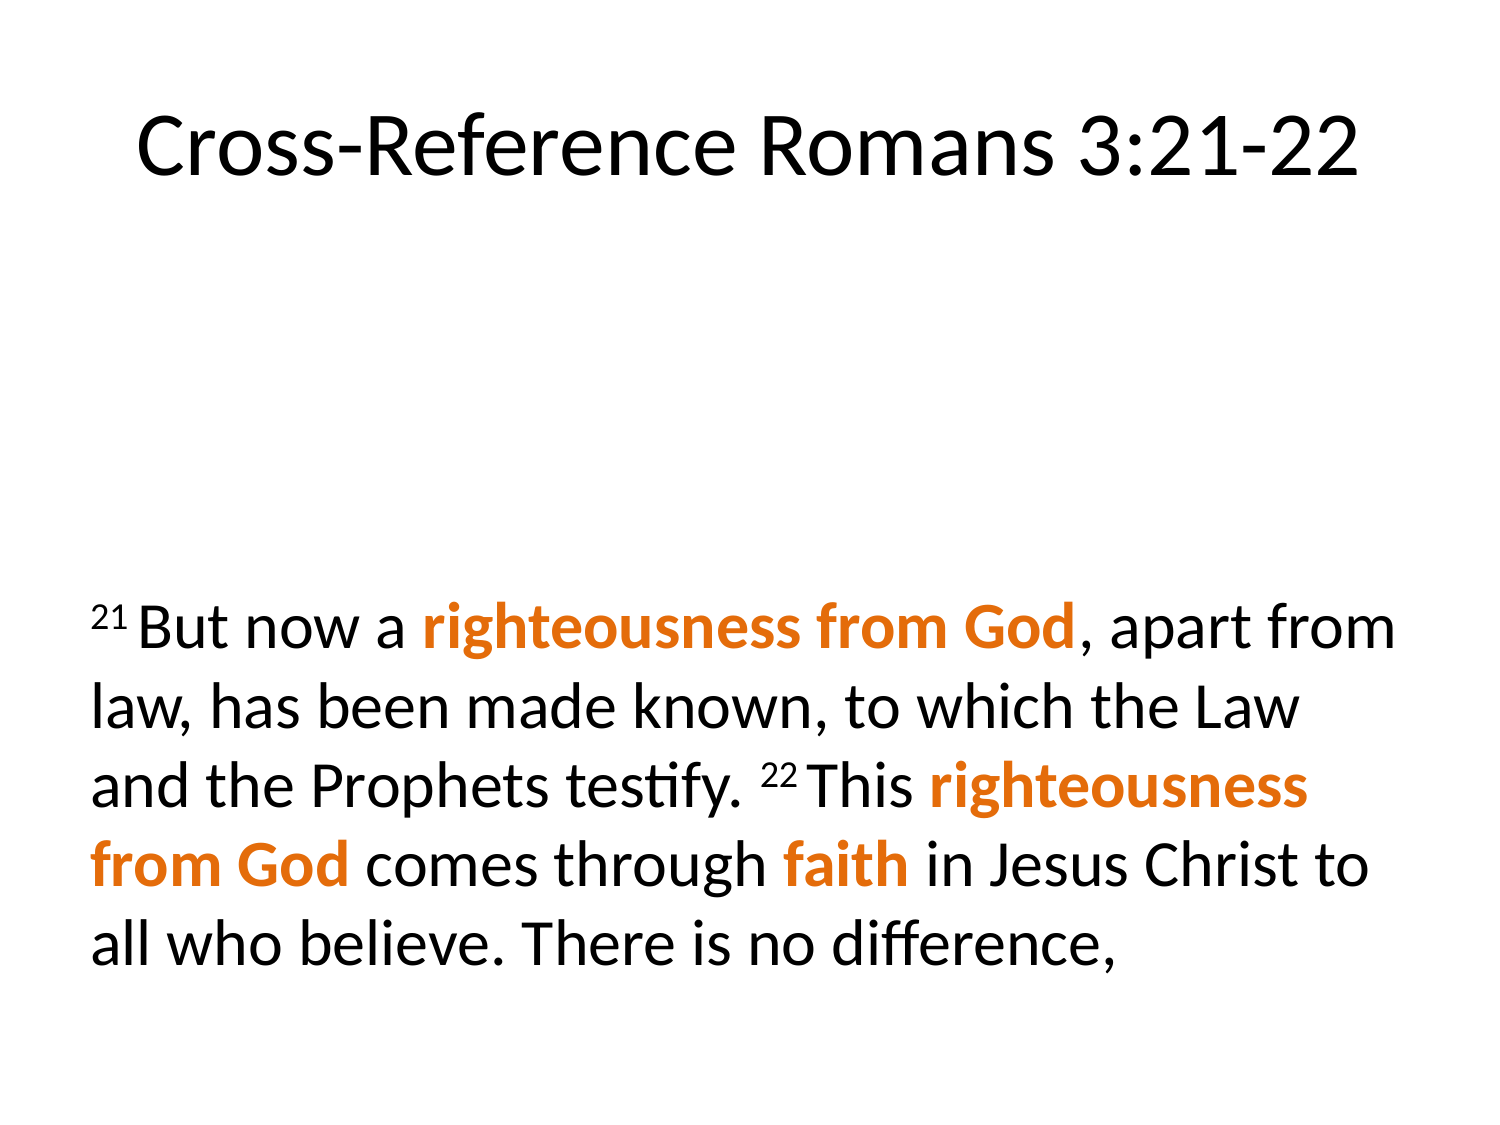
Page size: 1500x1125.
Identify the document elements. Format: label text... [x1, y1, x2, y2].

title Cross-Reference Romans 3:21-22 [75, 45, 1425, 233]
list 21 But now a righteousness from God, apart from law, has been made known, to which the Law and the Prophets testify. 22 This righteousness from God comes through faith in Jesus Christ to all who believe. There is no difference, [75, 262, 1425, 1005]
